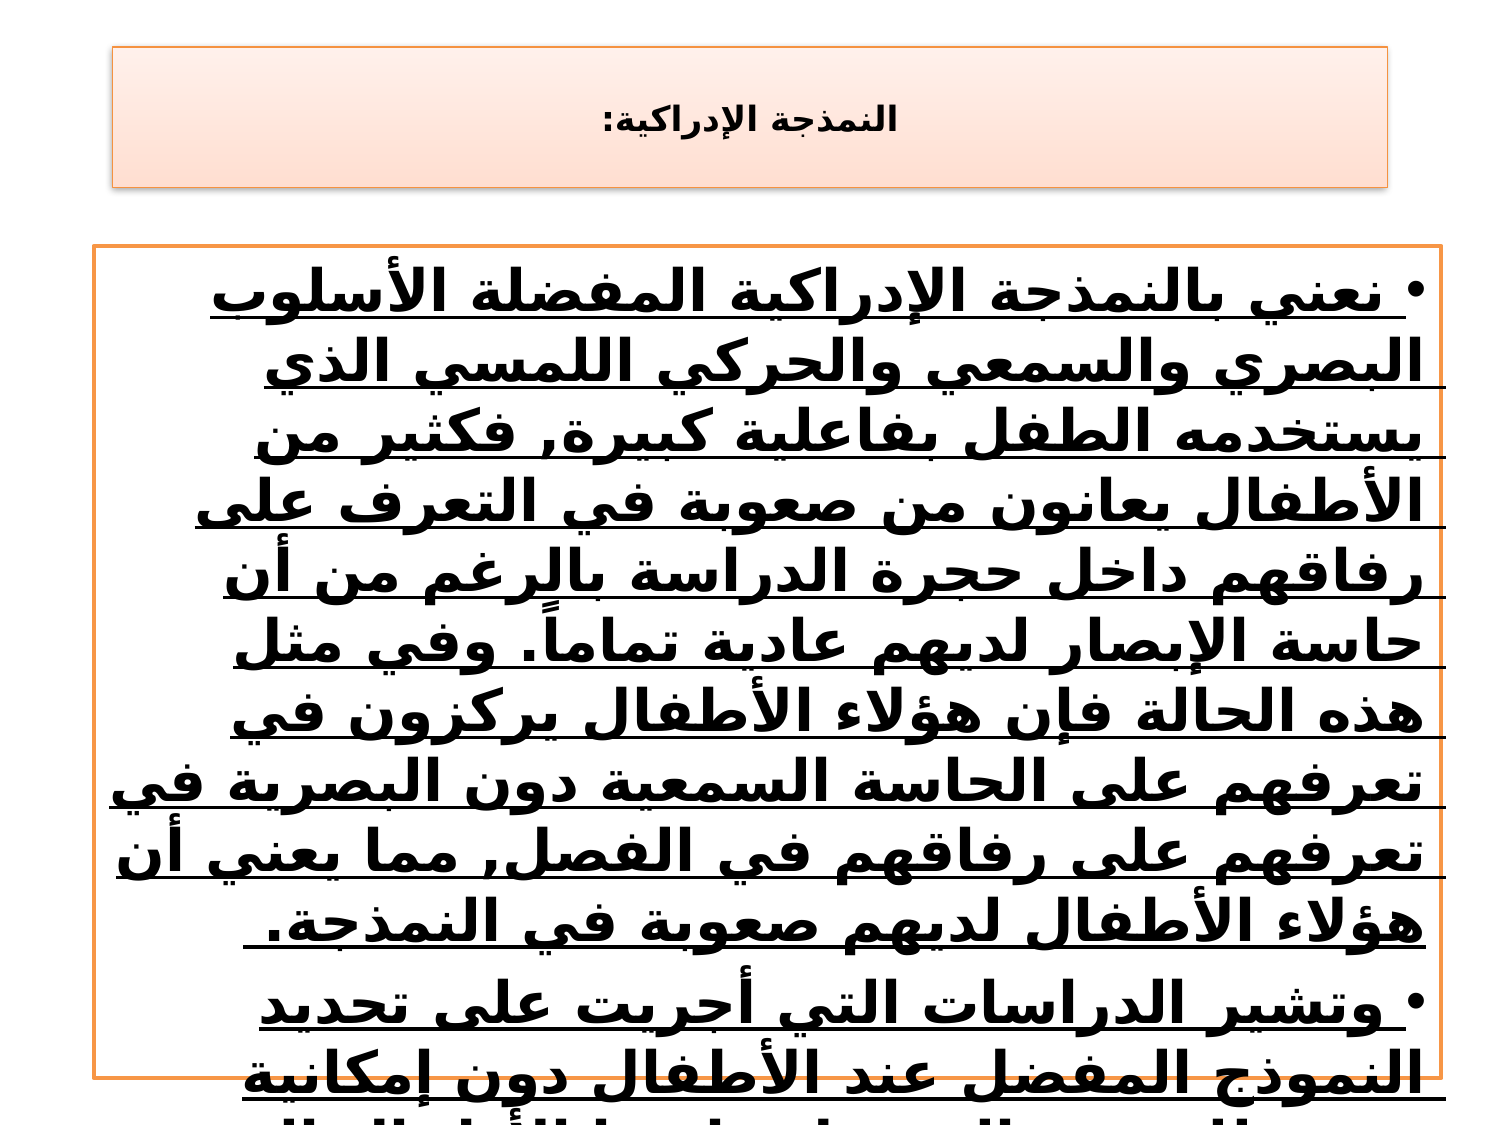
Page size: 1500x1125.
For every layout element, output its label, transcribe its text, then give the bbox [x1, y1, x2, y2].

subtitle نعني بالنمذجة الإدراكية المفضلة الأسلوب البصري والسمعي والحركي اللمسي الذي يستخدمه الطفل بفاعلية كبيرة, فكثير من الأطفال يعانون من صعوبة في التعرف على رفاقهم داخل حجرة الدراسة بالرغم من أن حاسة الإبصار لديهم عادية تماماً. وفي مثل هذه الحالة فإن هؤلاء الأطفال يركزون في تعرفهم على الحاسة السمعية دون البصرية في تعرفهم على رفاقهم في الفصل, مما يعني أن هؤلاء الأطفال لديهم صعوبة في النمذجة. وتشير الدراسات التي أجريت على تحديد النموذج المفضل عند الأطفال دون إمكانية تحديد للنموذج المفضل ما عدا الأطفال الذين يعانون من صعوبات شديدة في أنماط الإدراك المختلفة, فالطفل الكفيف مثلاً يكون قادراً على التعلم من خلال استخدامه لنمط الإدراك السمعي, والحركي, ومع ذلك فمثل هؤلاء الأطفال يعانون من صعوبات شديدة في التعلم. [92, 244, 1443, 1080]
title النمذجة الإدراكية: [112, 46, 1388, 188]
